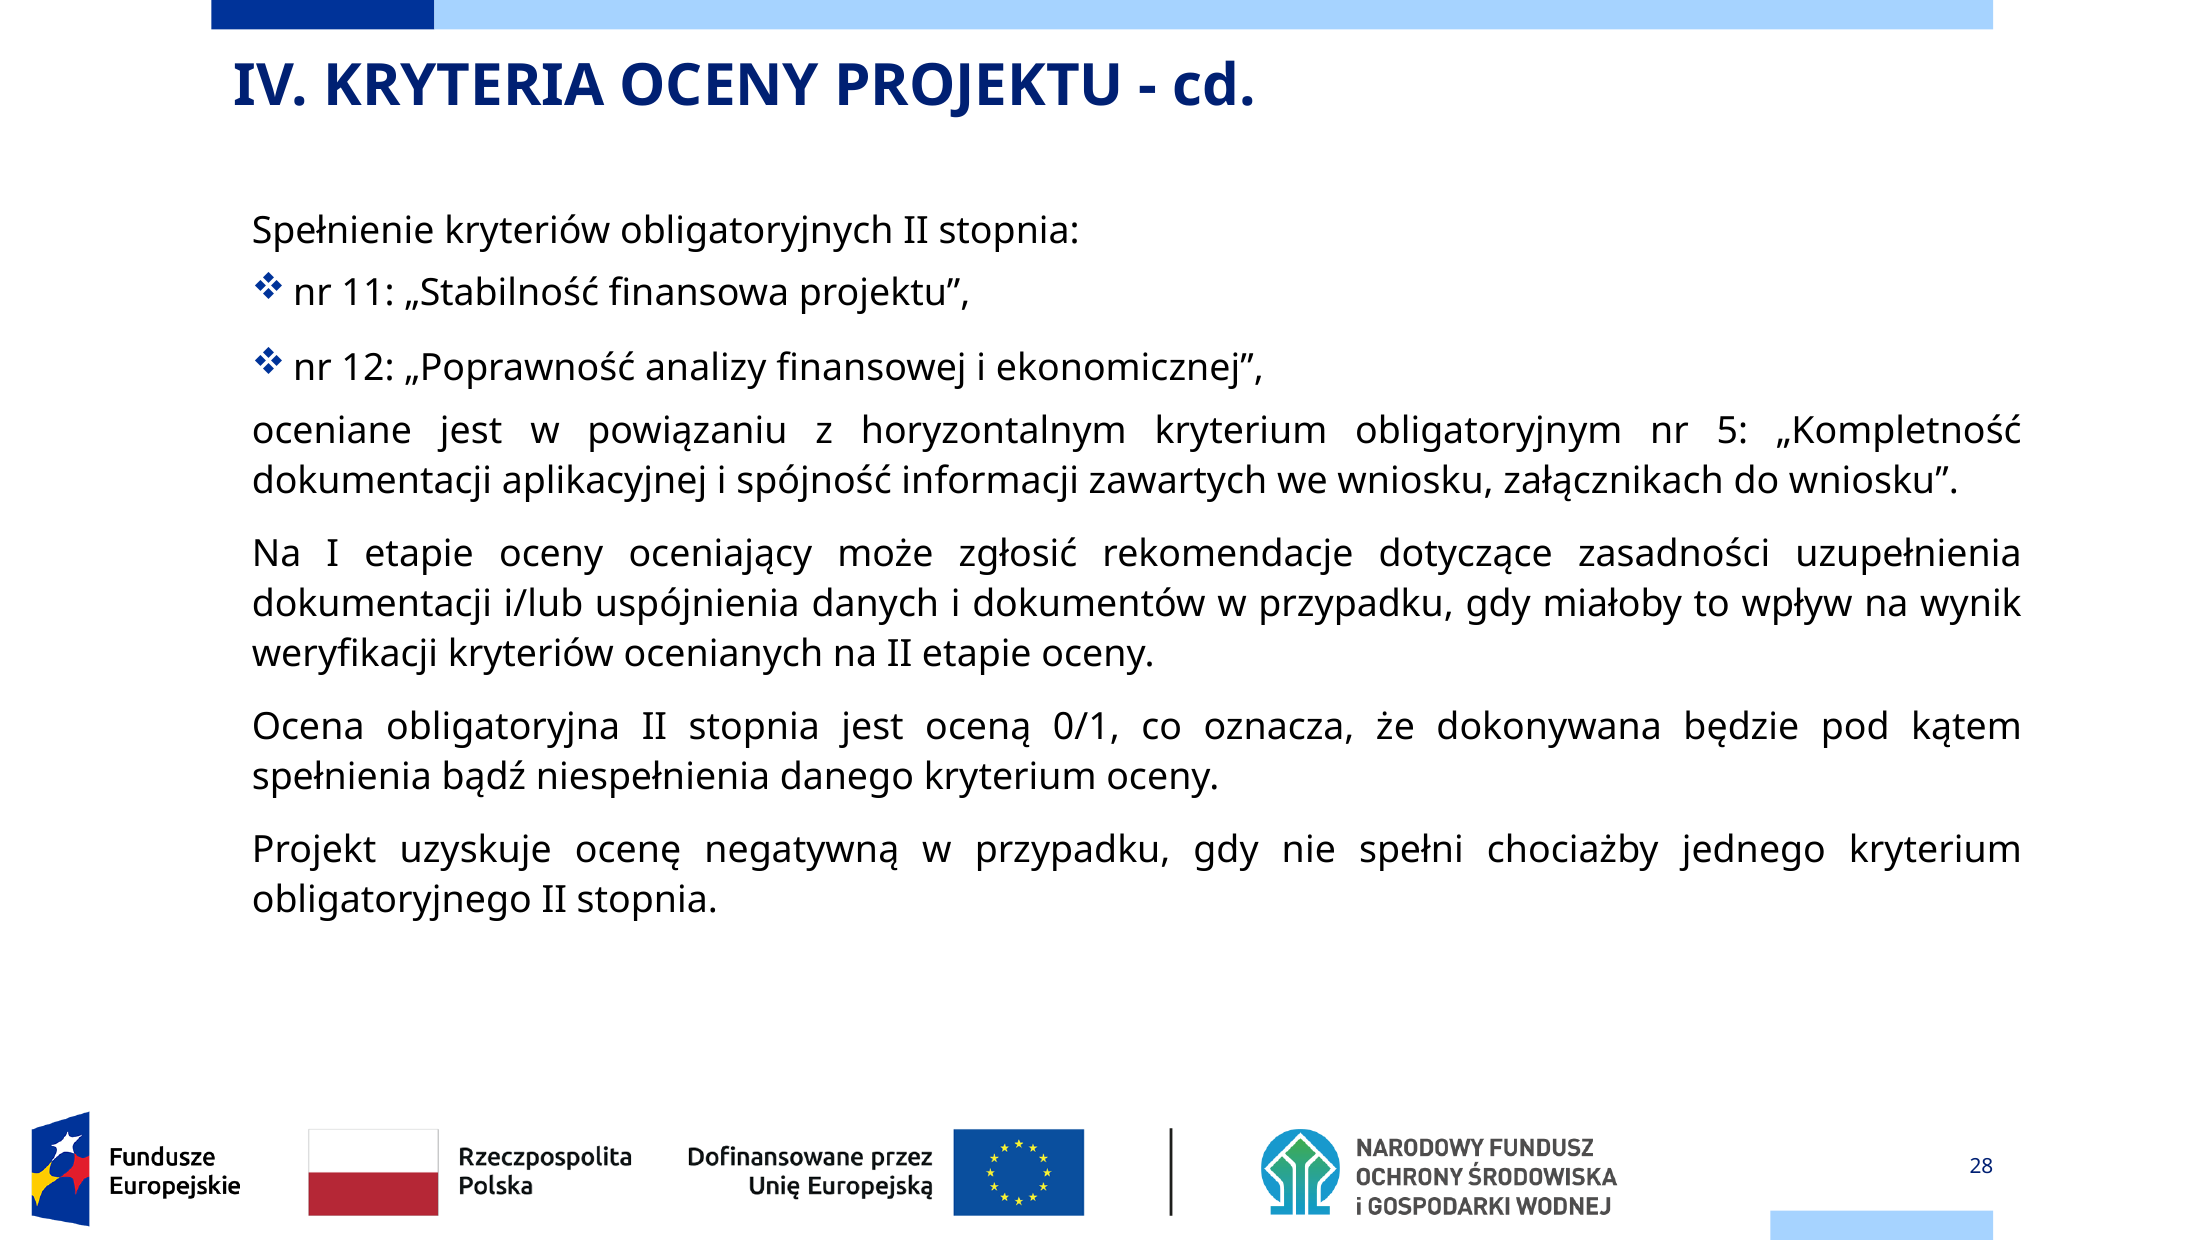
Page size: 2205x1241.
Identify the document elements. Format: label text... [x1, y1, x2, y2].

list Spełnienie kryteriów obligatoryjnych II stopnia: nr 11: „Stabilność finansowa projektu”, nr 12: „Poprawność analizy finansowej i ekonomicznej”, oceniane jest w powiązaniu z horyzontalnym kryterium obligatoryjnym nr 5: „Kompletność dokumentacji aplikacyjnej i spójność informacji zawartych we wniosku, załącznikach do wniosku”. Na I etapie oceny oceniający może zgłosić rekomendacje dotyczące zasadności uzupełnienia dokumentacji i/lub uspójnienia danych i dokumentów w przypadku, gdy miałoby to wpływ na wynik weryfikacji kryteriów ocenianych na II etapie oceny. Ocena obligatoryjna II stopnia jest oceną 0/1, co oznacza, że dokonywana będzie pod kątem spełnienia bądź niespełnienia danego kryterium oceny. Projekt uzyskuje ocenę negatywną w przypadku, gdy nie spełni chociażby jednego kryterium obligatoryjnego II stopnia. [251, 200, 2024, 1040]
title IV. KRYTERIA OCENY PROJEKTU - cd. [233, 41, 1652, 119]
picture [0, 1080, 1652, 1241]
slide_number 28 [1770, 1151, 1993, 1182]
